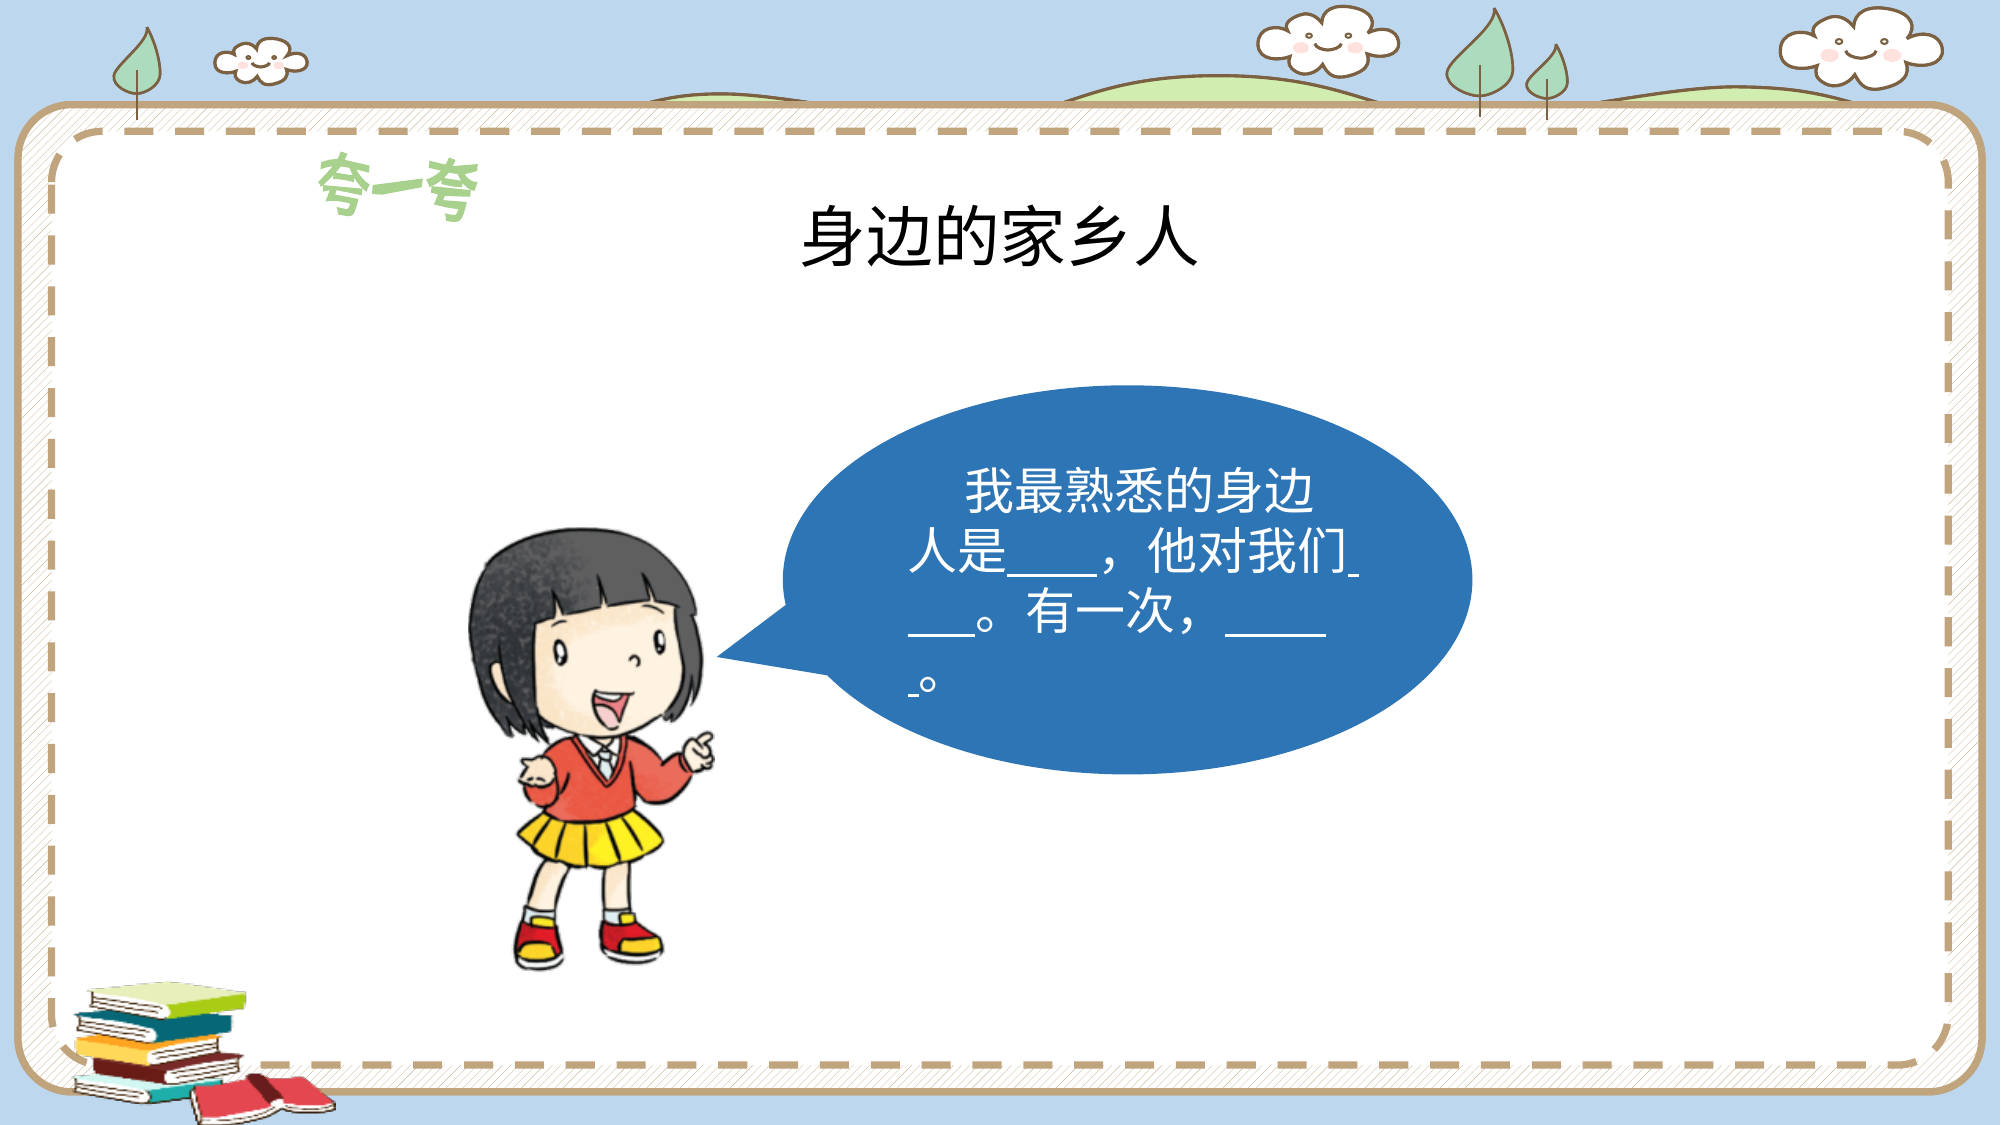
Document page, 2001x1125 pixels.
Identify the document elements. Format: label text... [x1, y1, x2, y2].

picture [71, 981, 336, 1125]
text_box 身边的家乡人 [784, 187, 1216, 283]
text_box 我最熟悉的身边人是 ，他对我们 。有一次， 。 [716, 385, 1473, 775]
picture [468, 527, 715, 980]
